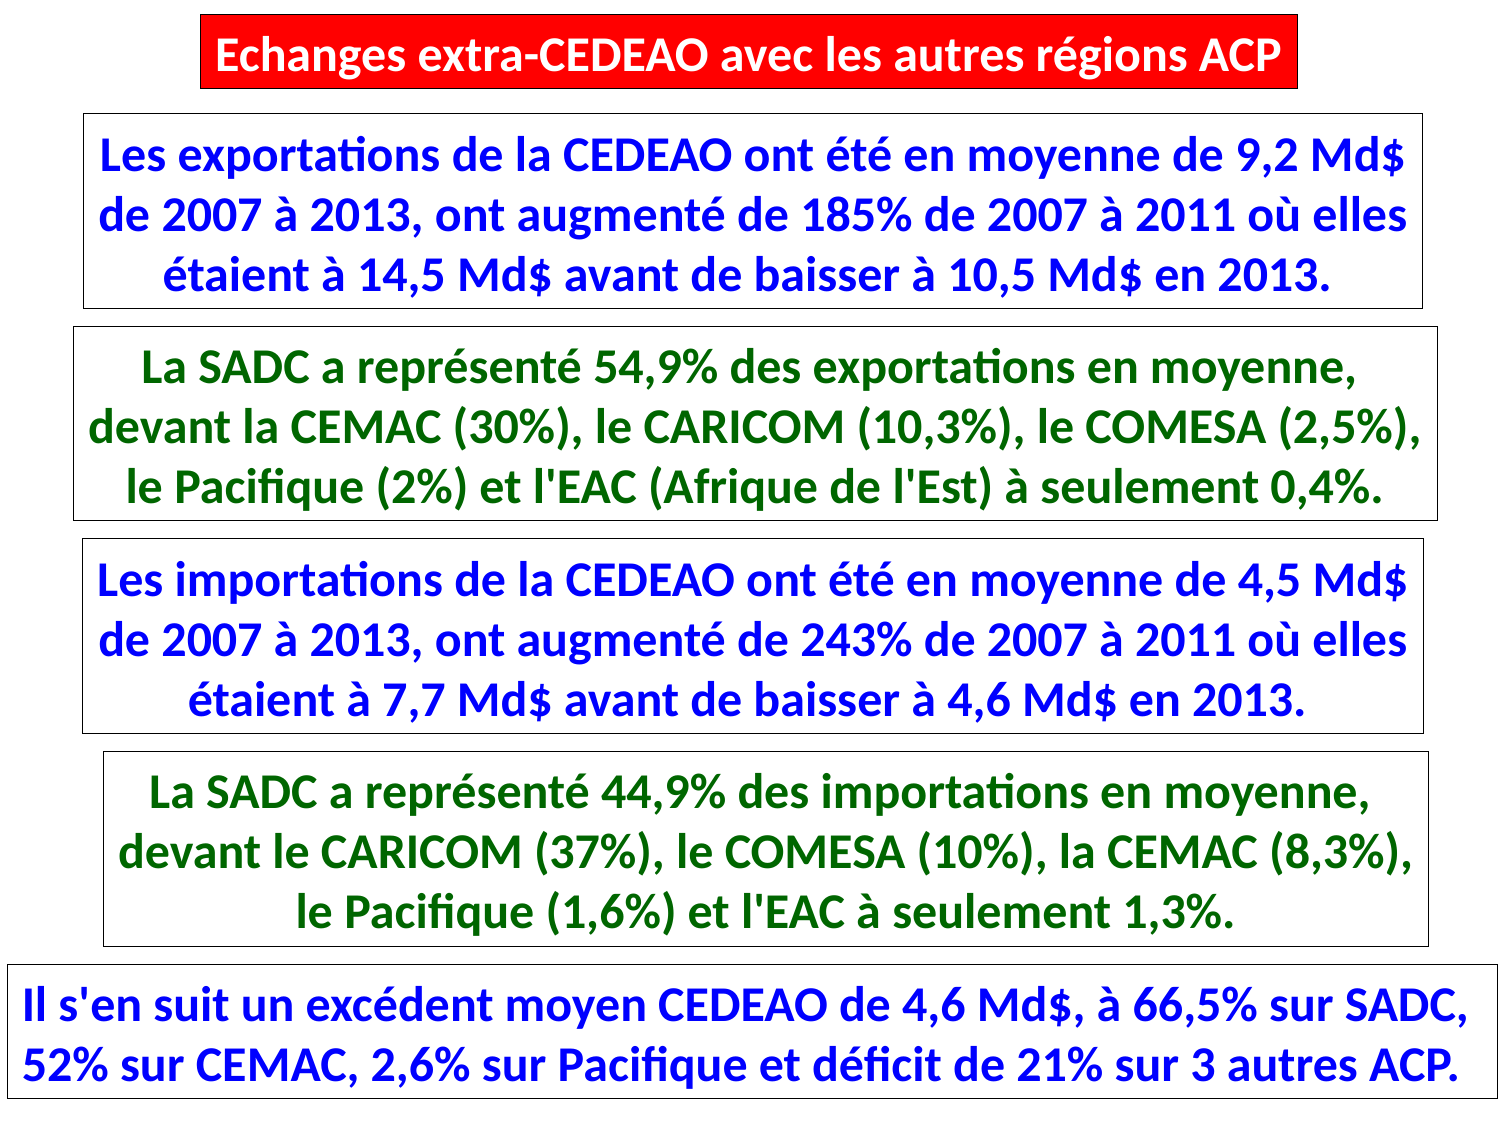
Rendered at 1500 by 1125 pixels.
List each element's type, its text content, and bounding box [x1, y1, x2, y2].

text_box La SADC a représenté 54,9% des exportations en moyenne, devant la CEMAC (30%), le CARICOM (10,3%), le COMESA (2,5%), le Pacifique (2%) et l'EAC (Afrique de l'Est) à seulement 0,4%. [73, 326, 1438, 521]
text_box Il s'en suit un excédent moyen CEDEAO de 4,6 Md$, à 66,5% sur SADC, 52% sur CEMAC, 2,6% sur Pacifique et déficit de 21% sur 3 autres ACP. [7, 964, 1498, 1099]
text_box Les exportations de la CEDEAO ont été en moyenne de 9,2 Md$ de 2007 à 2013, ont augmenté de 185% de 2007 à 2011 où elles étaient à 14,5 Md$ avant de baisser à 10,5 Md$ en 2013. [83, 113, 1423, 309]
text_box Echanges extra-CEDEAO avec les autres régions ACP [200, 14, 1298, 89]
text_box Les importations de la CEDEAO ont été en moyenne de 4,5 Md$ de 2007 à 2013, ont augmenté de 243% de 2007 à 2011 où elles étaient à 7,7 Md$ avant de baisser à 4,6 Md$ en 2013. [82, 538, 1424, 734]
text_box La SADC a représenté 44,9% des importations en moyenne, devant le CARICOM (37%), le COMESA (10%), la CEMAC (8,3%), le Pacifique (1,6%) et l'EAC à seulement 1,3%. [103, 751, 1429, 947]
